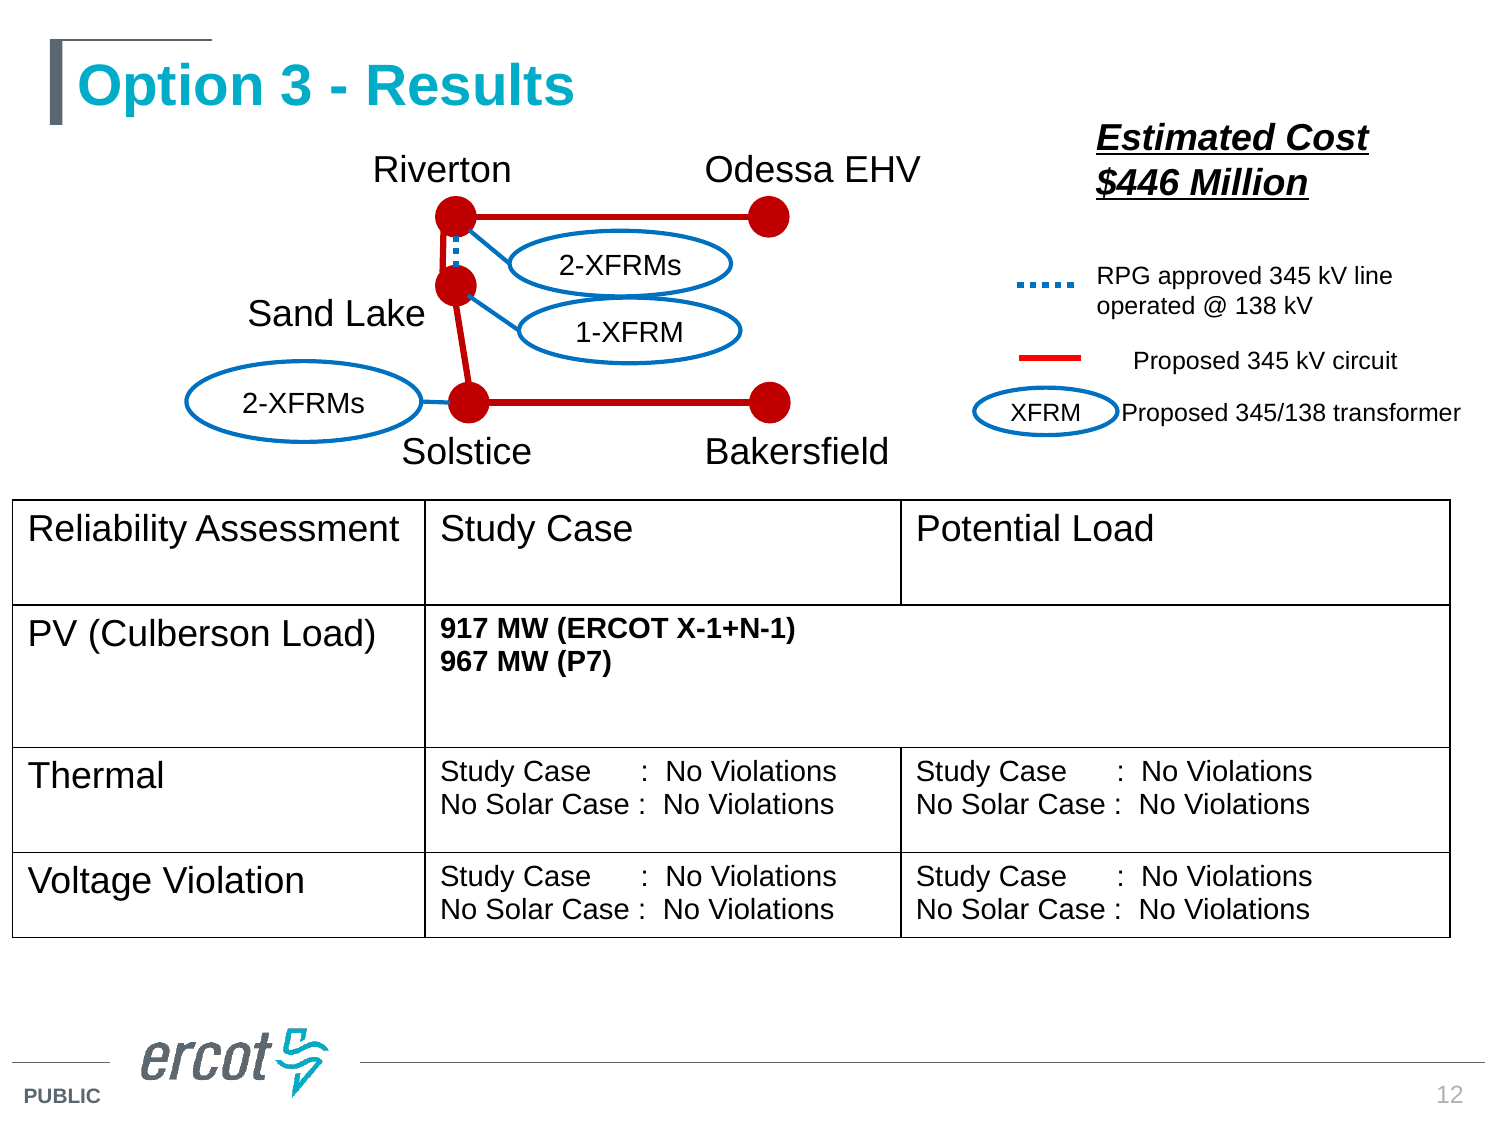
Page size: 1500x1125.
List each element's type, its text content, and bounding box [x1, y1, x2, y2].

text_box Solstice [386, 420, 548, 480]
text_box 2-XFRMs [184, 359, 424, 445]
title Option 3 - Results [62, 39, 1450, 228]
text_box Sand Lake [232, 281, 441, 342]
text_box Estimated Cost $446 Million [1081, 105, 1409, 211]
table_cell 917 MW (ERCOT X-1+N-1) 967 MW (P7) [426, 606, 1449, 747]
text_box XFRM [972, 385, 1106, 438]
text_box Bakersfield [689, 420, 905, 480]
text_box [749, 381, 791, 420]
table_cell Study Case : No Violations No Solar Case : No Violations [902, 748, 1449, 852]
text_box Odessa EHV [689, 137, 936, 198]
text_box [467, 294, 520, 331]
text_box Proposed 345 kV circuit [1118, 337, 1414, 383]
text_box [748, 198, 790, 238]
text_box Proposed 345/138 transformer [1106, 388, 1477, 434]
table_cell Voltage Violation [13, 853, 424, 937]
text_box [468, 229, 510, 264]
text_box RPG approved 345 kV line operated @ 138 kV [1081, 252, 1416, 327]
text_box 1-XFRM [519, 295, 743, 366]
table_cell Thermal [13, 748, 424, 852]
text_box 2-XFRMs [509, 228, 734, 297]
table_cell Study Case : No Violations No Solar Case : No Violations [426, 748, 900, 852]
text_box Riverton [357, 137, 527, 198]
table_header Potential Load [902, 501, 1449, 604]
text_box [448, 382, 490, 420]
table_cell Study Case : No Violations No Solar Case : No Violations [426, 853, 900, 937]
table_header Study Case [426, 501, 900, 604]
table_cell PV (Culberson Load) [13, 606, 424, 747]
picture [137, 1024, 332, 1100]
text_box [455, 304, 469, 385]
text_box [435, 198, 477, 238]
slide_number 12 [1412, 1076, 1488, 1112]
text_box [435, 265, 477, 306]
table_cell Study Case : No Violations No Solar Case : No Violations [902, 853, 1449, 937]
table_header Reliability Assessment [13, 501, 424, 604]
